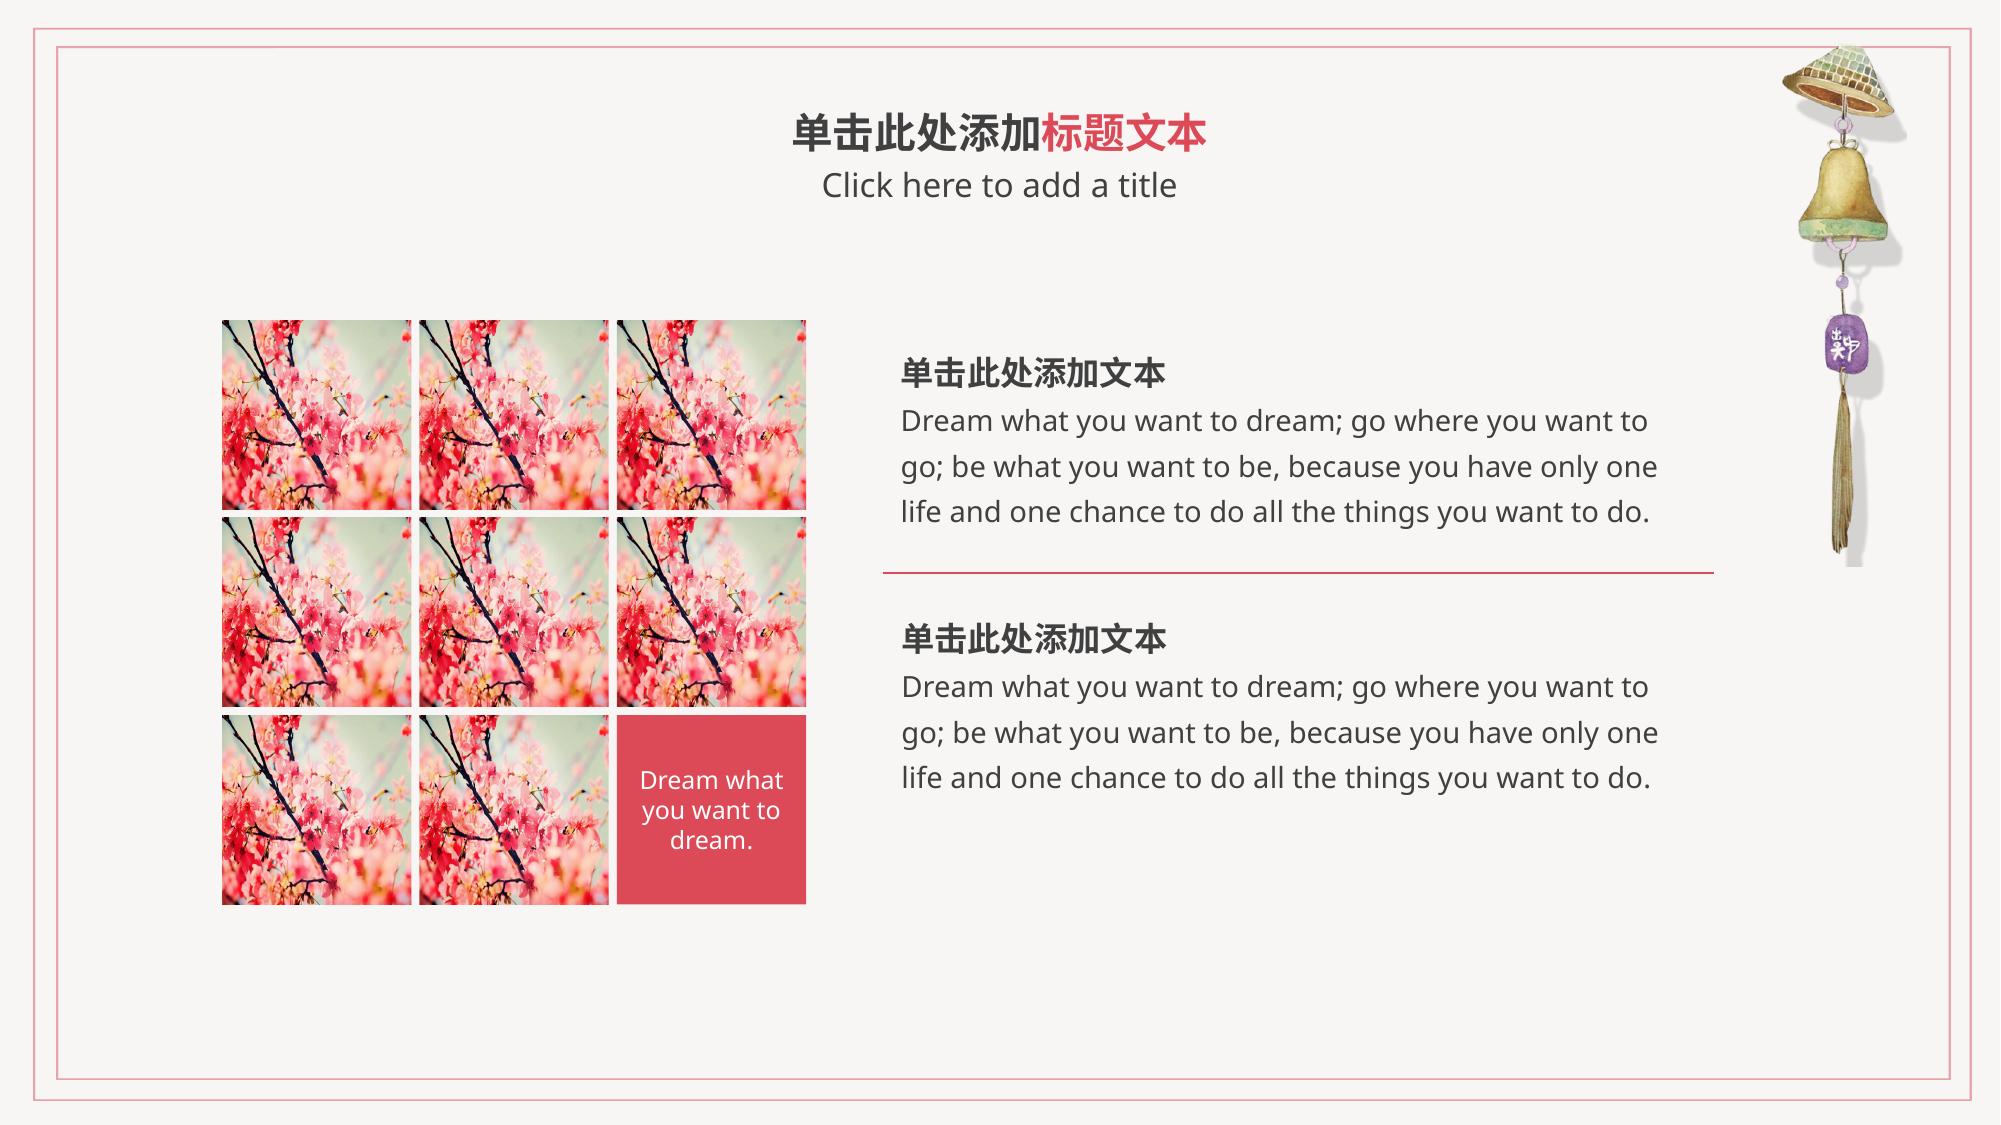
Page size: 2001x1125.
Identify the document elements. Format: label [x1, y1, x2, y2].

picture [0, 0, 2000, 1125]
text_box [222, 320, 807, 905]
